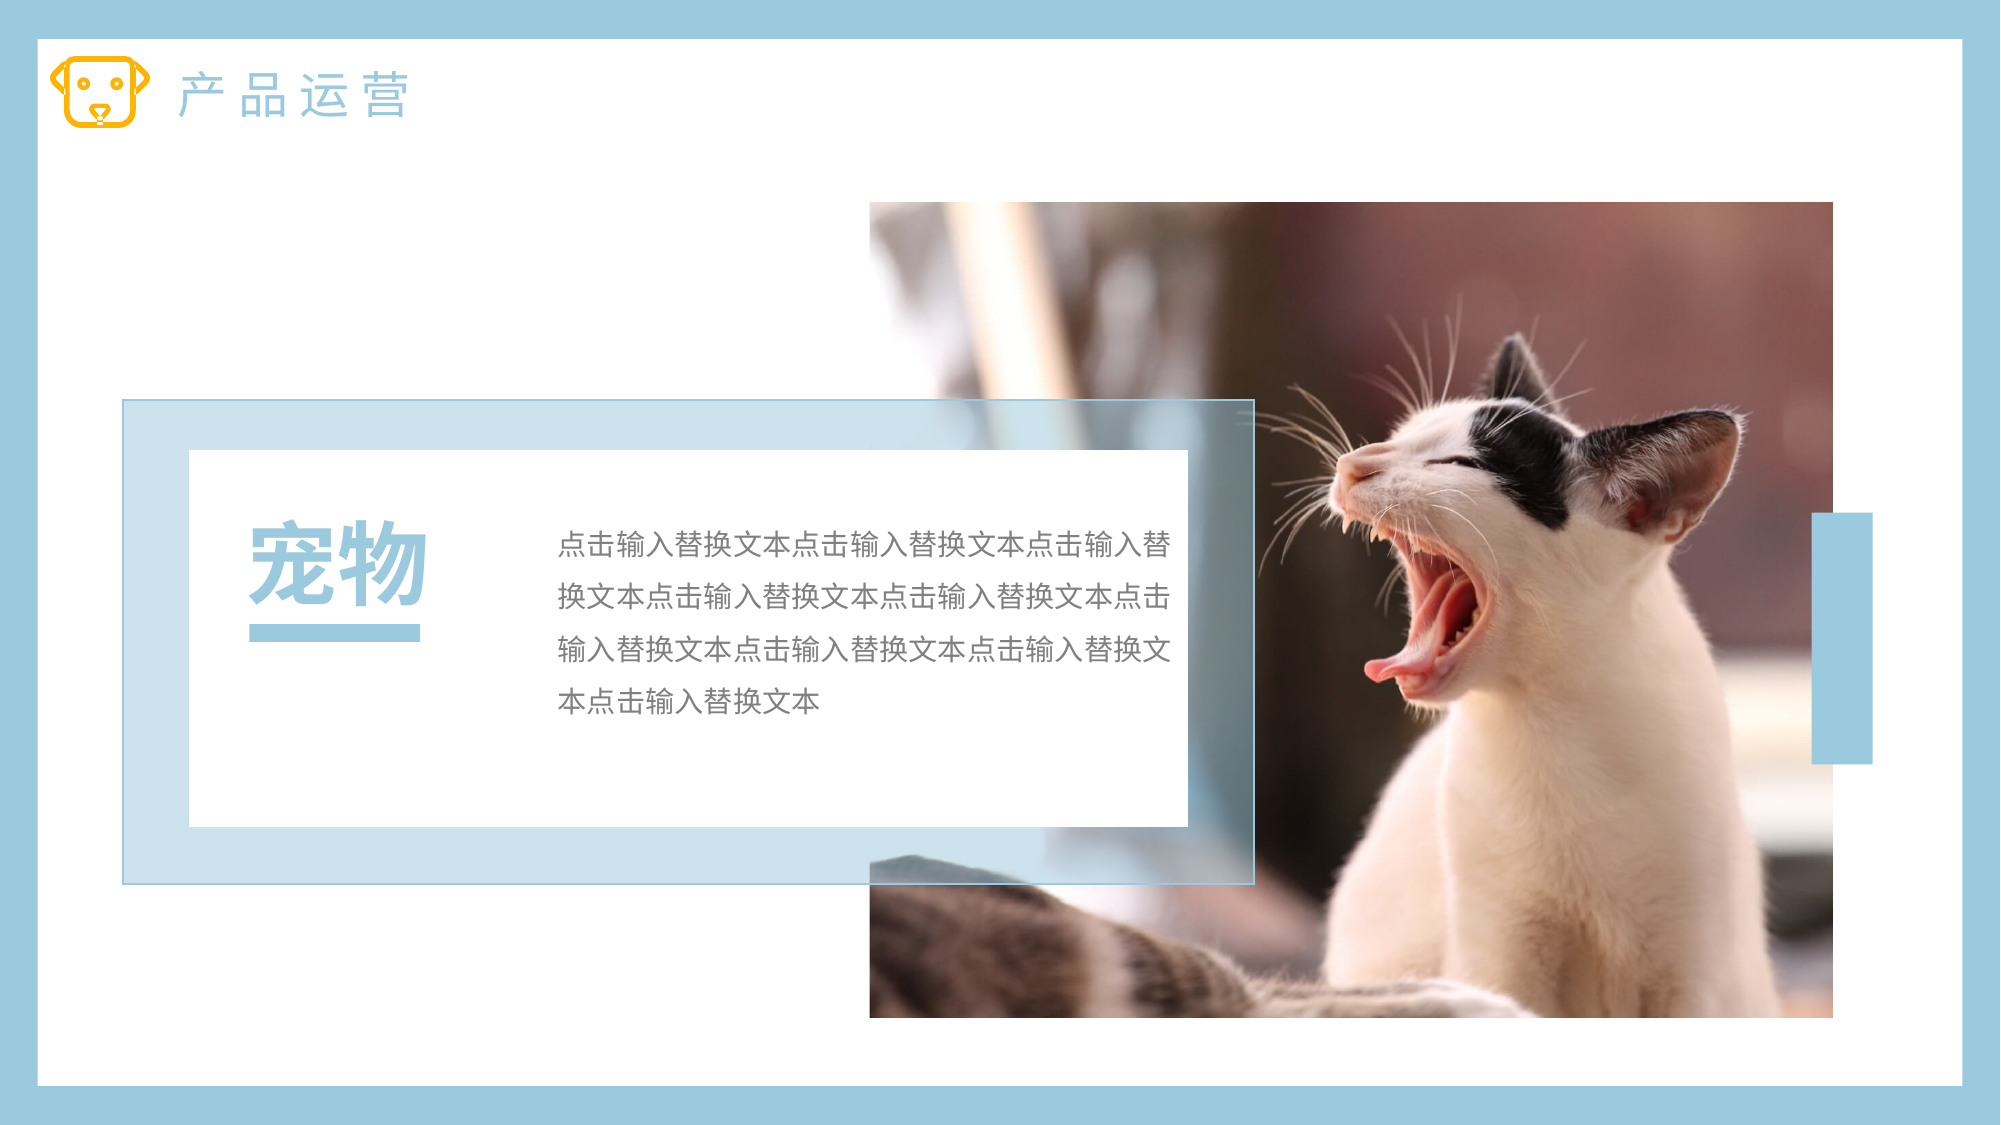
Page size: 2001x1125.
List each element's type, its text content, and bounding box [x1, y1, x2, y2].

picture [869, 202, 1833, 1018]
text_box [122, 399, 869, 885]
text_box [36, 38, 1963, 1087]
text_box [189, 450, 869, 827]
text_box [49, 56, 150, 128]
text_box 点击输入替换文本点击输入替换文本点击输入替换文本点击输入替换文本点击输入替换文本点击输入替换文本点击输入替换文本点击输入替换文本点击输入替换文本 [542, 501, 869, 726]
text_box [248, 623, 421, 643]
text_box [0, 0, 2000, 1125]
text_box [1833, 512, 1874, 765]
text_box 宠物 [230, 499, 517, 624]
text_box 产 品 运 营 [162, 56, 1126, 131]
